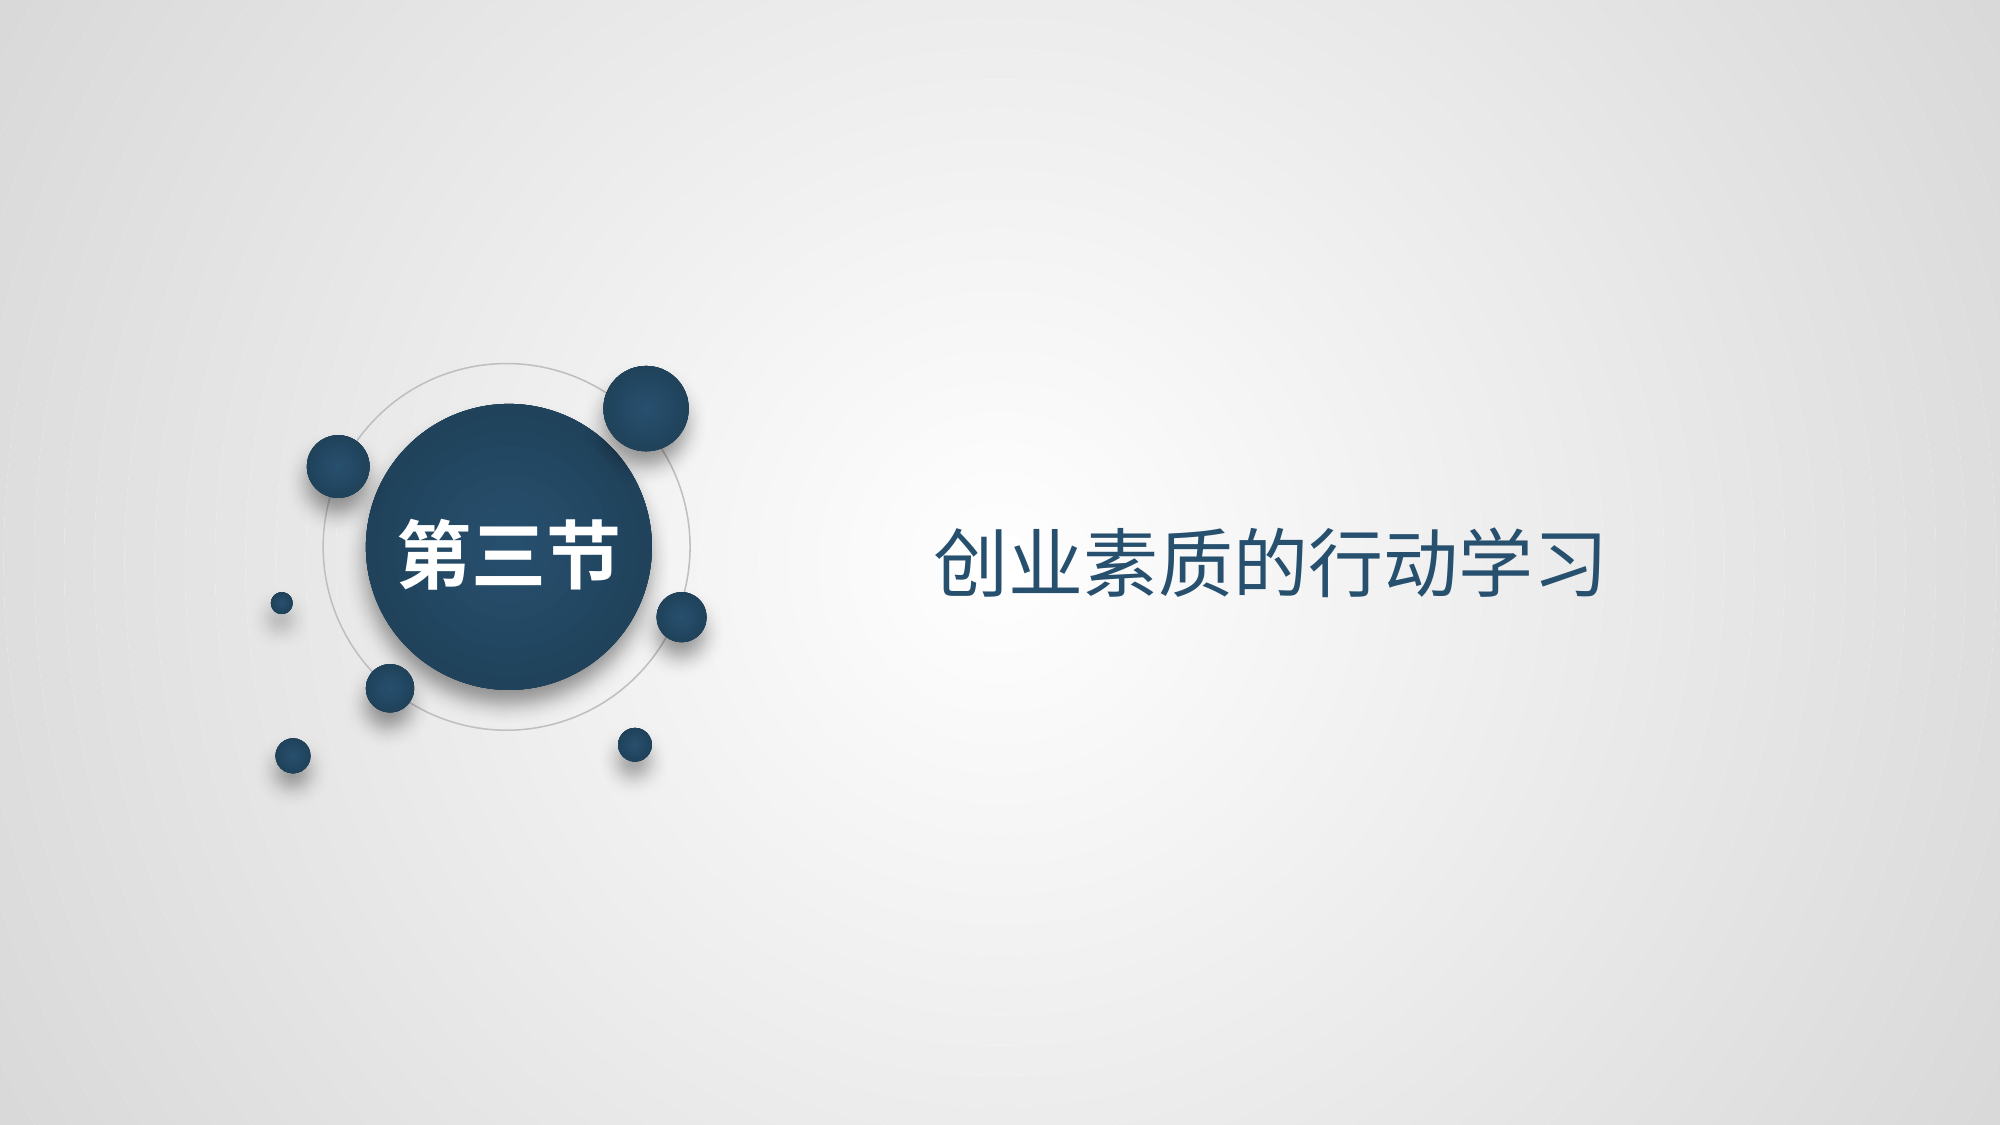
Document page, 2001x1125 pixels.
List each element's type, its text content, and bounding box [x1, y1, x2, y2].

text_box [646, 472, 692, 595]
text_box [305, 434, 371, 499]
text_box [356, 362, 601, 463]
text_box 第三节 [381, 501, 637, 606]
text_box [269, 591, 294, 616]
text_box [364, 663, 416, 714]
text_box 创业素质的行动学习 [918, 509, 1624, 615]
text_box [602, 364, 690, 453]
text_box [655, 591, 708, 644]
text_box [428, 649, 653, 732]
text_box [322, 526, 384, 671]
text_box [364, 402, 653, 691]
text_box [274, 737, 312, 775]
text_box [617, 726, 653, 763]
